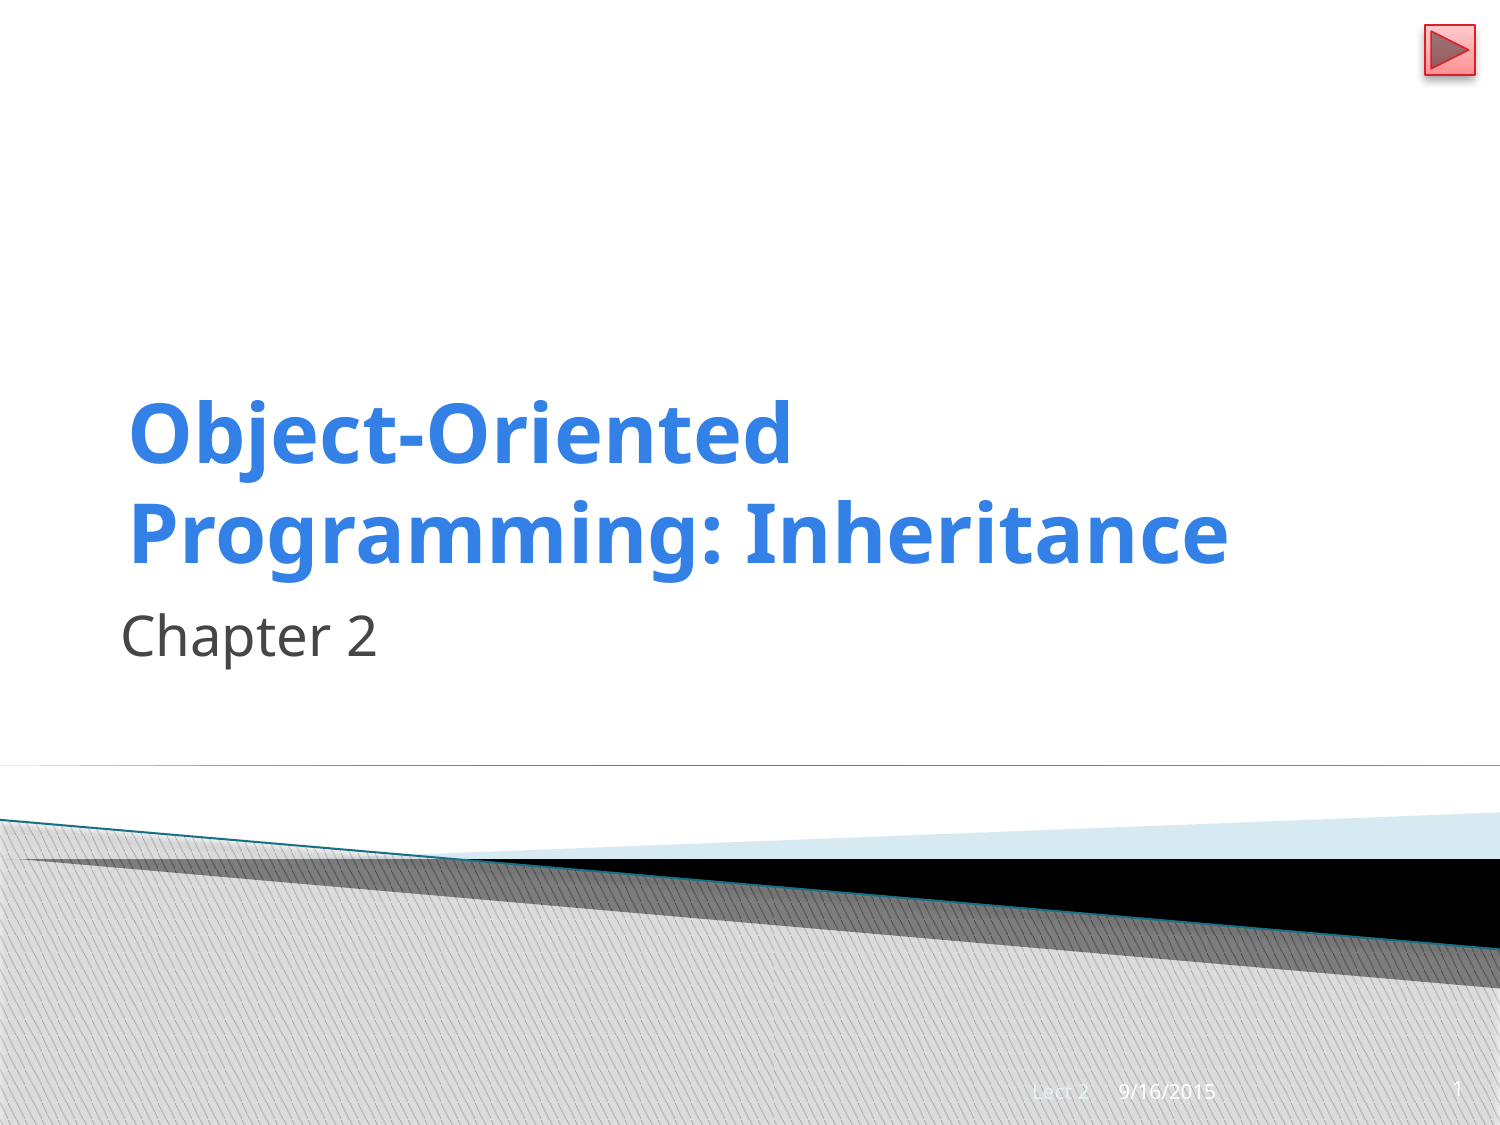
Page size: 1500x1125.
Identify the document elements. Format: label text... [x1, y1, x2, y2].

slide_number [1105, 1051, 1418, 1112]
subtitle Chapter 2 [112, 592, 1388, 790]
picture [5, 859, 1500, 989]
title Object-Oriented Programming: Inheritance [112, 287, 1388, 588]
slide_number 1 [1418, 1051, 1479, 1112]
footer Lect 2 [450, 1051, 1105, 1112]
